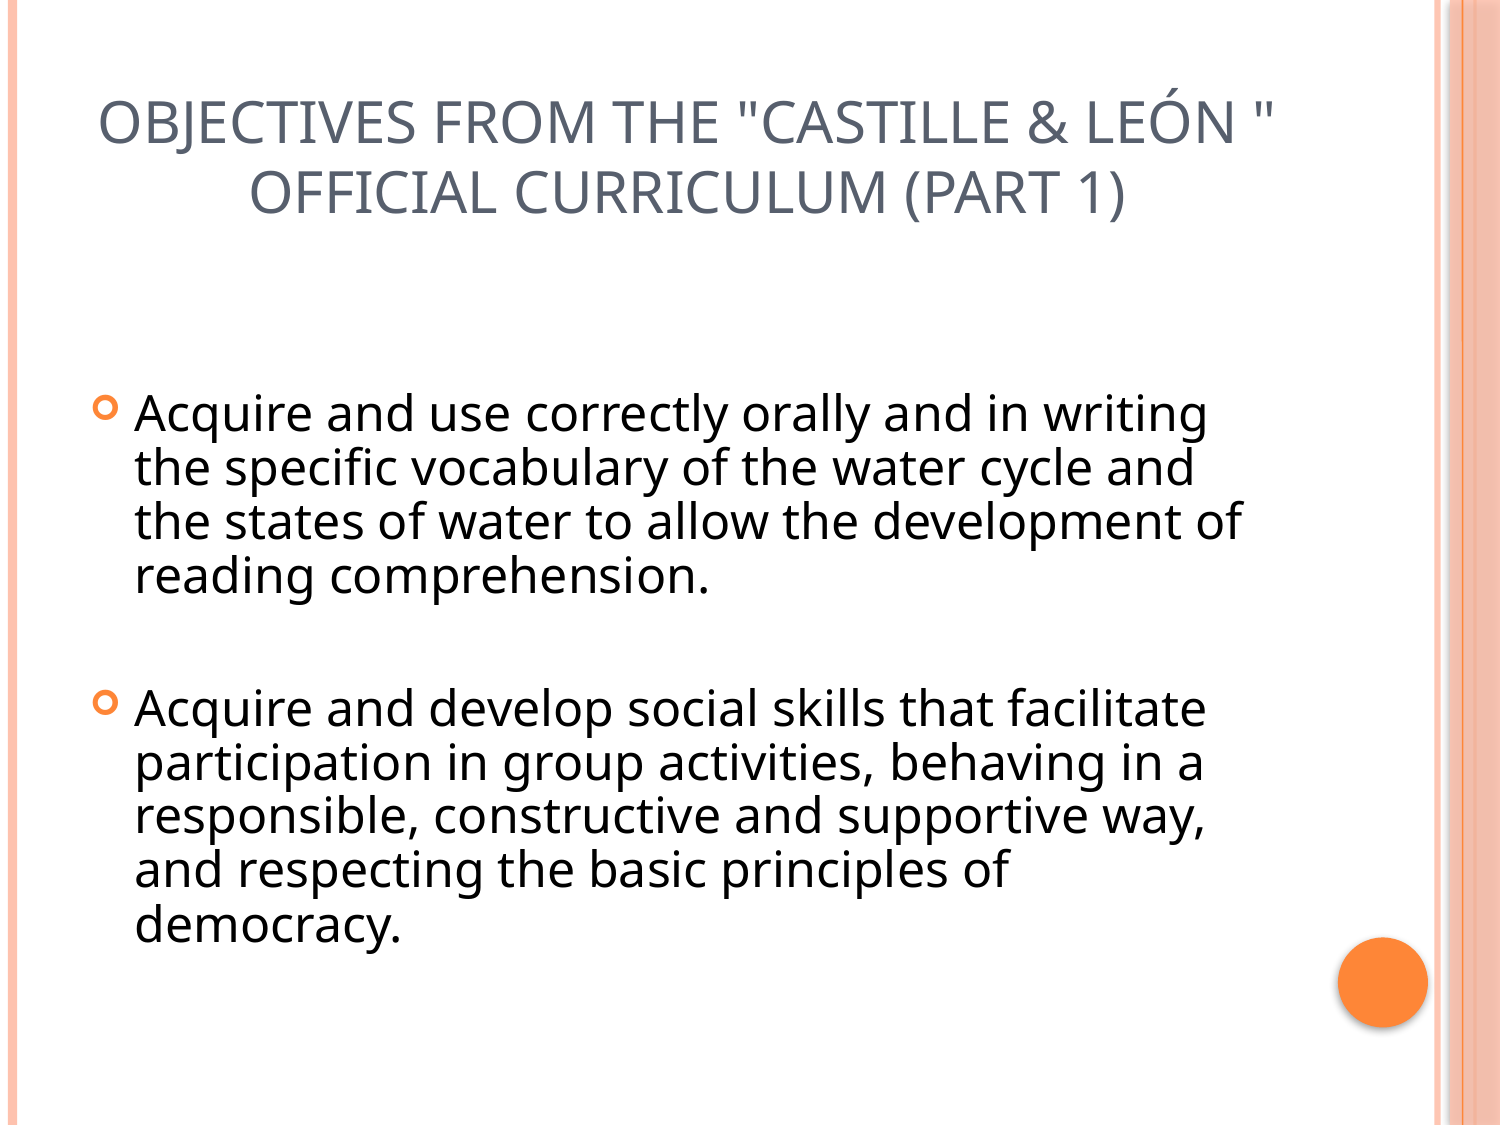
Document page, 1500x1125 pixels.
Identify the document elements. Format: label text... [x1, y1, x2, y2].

list Acquire and use correctly orally and in writing the specific vocabulary of the water cycle and the states of water to allow the development of reading comprehension. Acquire and develop social skills that facilitate participation in group activities, behaving in a responsible, constructive and supportive way, and respecting the basic principles of democracy. [75, 380, 1300, 941]
title Objectives from the "Castille & León " Official curriculum (Part 1) [75, 45, 1300, 233]
